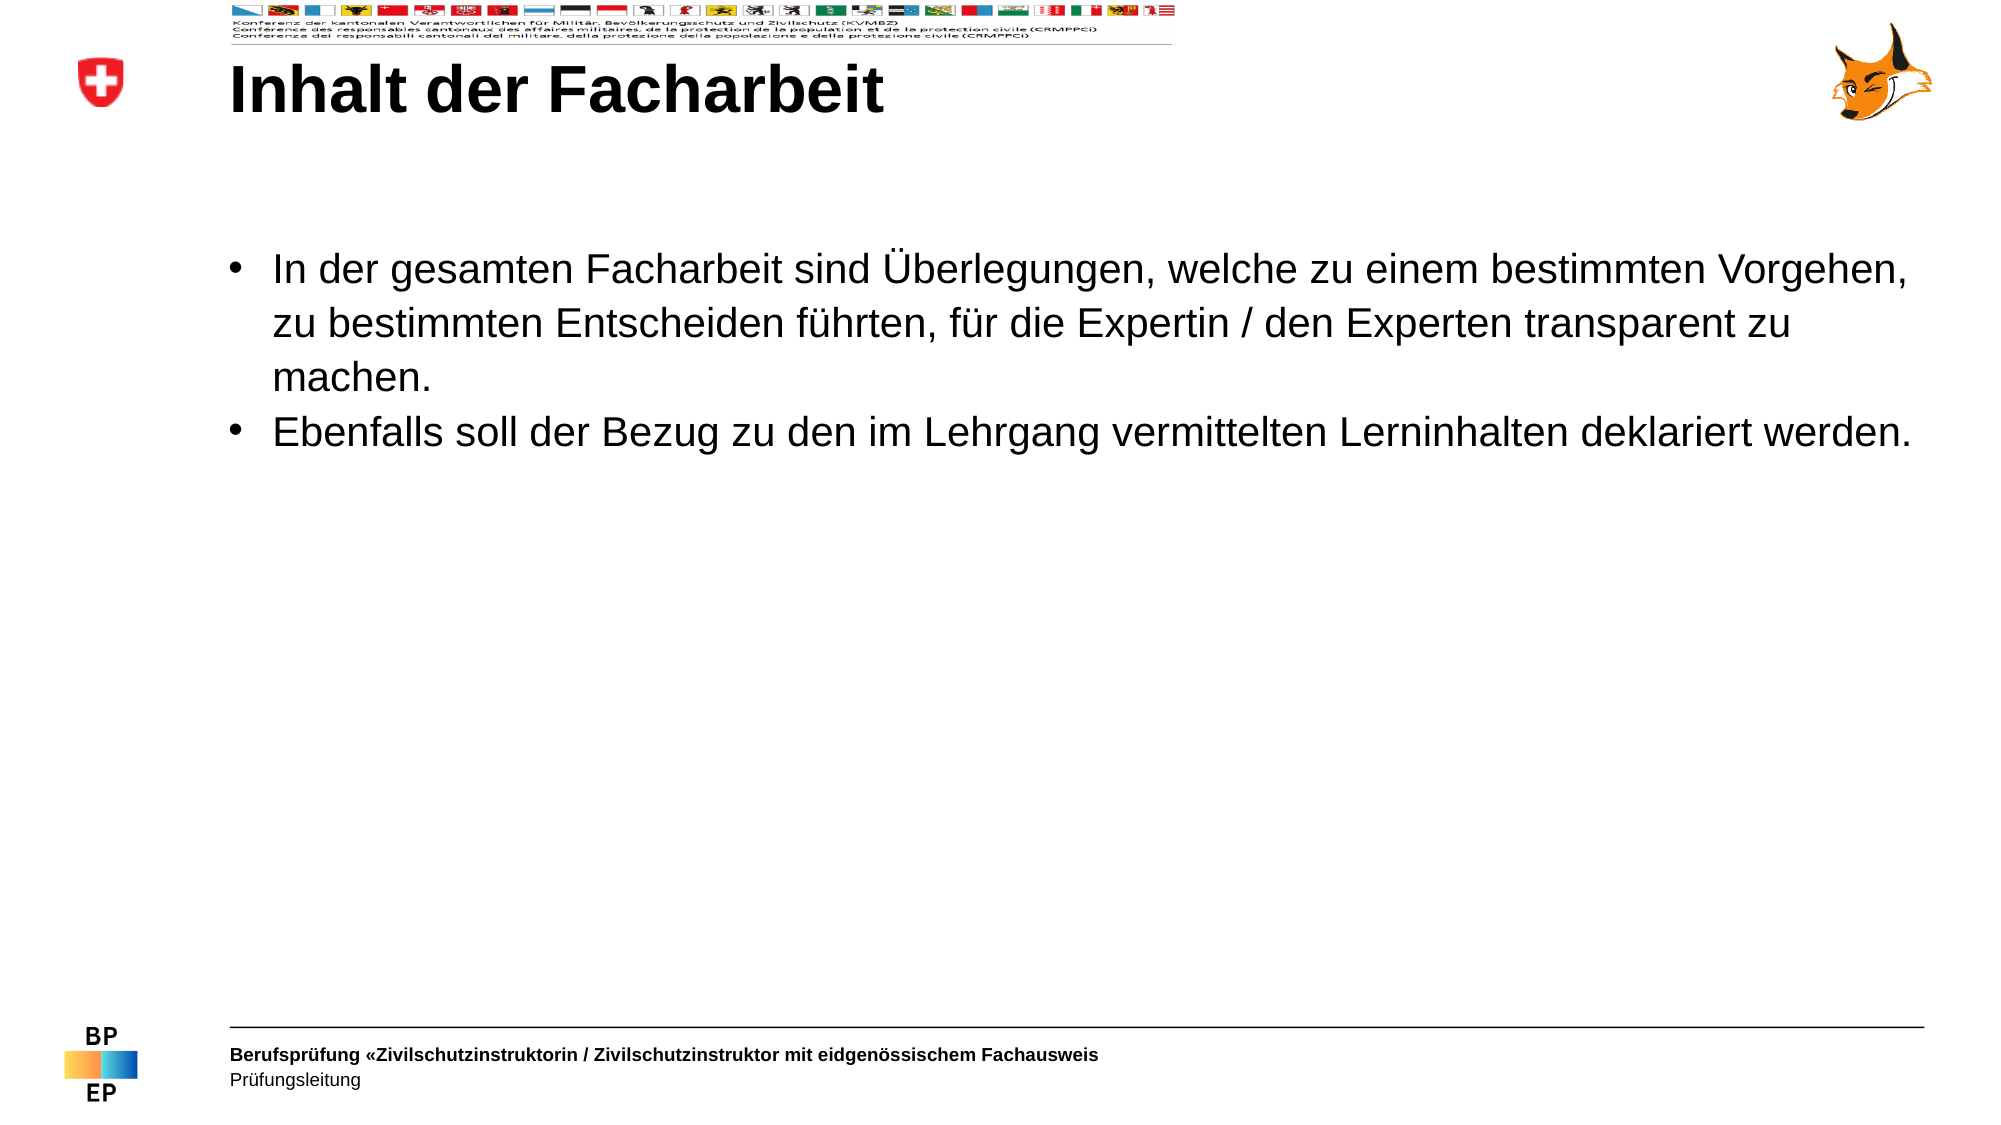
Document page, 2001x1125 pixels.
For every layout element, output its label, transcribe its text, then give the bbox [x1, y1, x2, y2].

picture [229, 4, 1175, 46]
picture [61, 1021, 140, 1106]
footer Berufsprüfung «Zivilschutzinstruktorin / Zivilschutzinstruktor mit eidgenössischem Fachausweis Prüfungsleitung [229, 1040, 1177, 1088]
list In der gesamten Facharbeit sind Überlegungen, welche zu einem bestimmten Vorgehen, zu bestimmten Entscheiden führten, für die Expertin / den Experten transparent zu machen. Ebenfalls soll der Bezug zu den im Lehrgang vermittelten Lerninhalten deklariert werden. [228, 237, 1922, 981]
picture [1829, 20, 1934, 125]
title Inhalt der Facharbeit [229, 50, 1922, 199]
